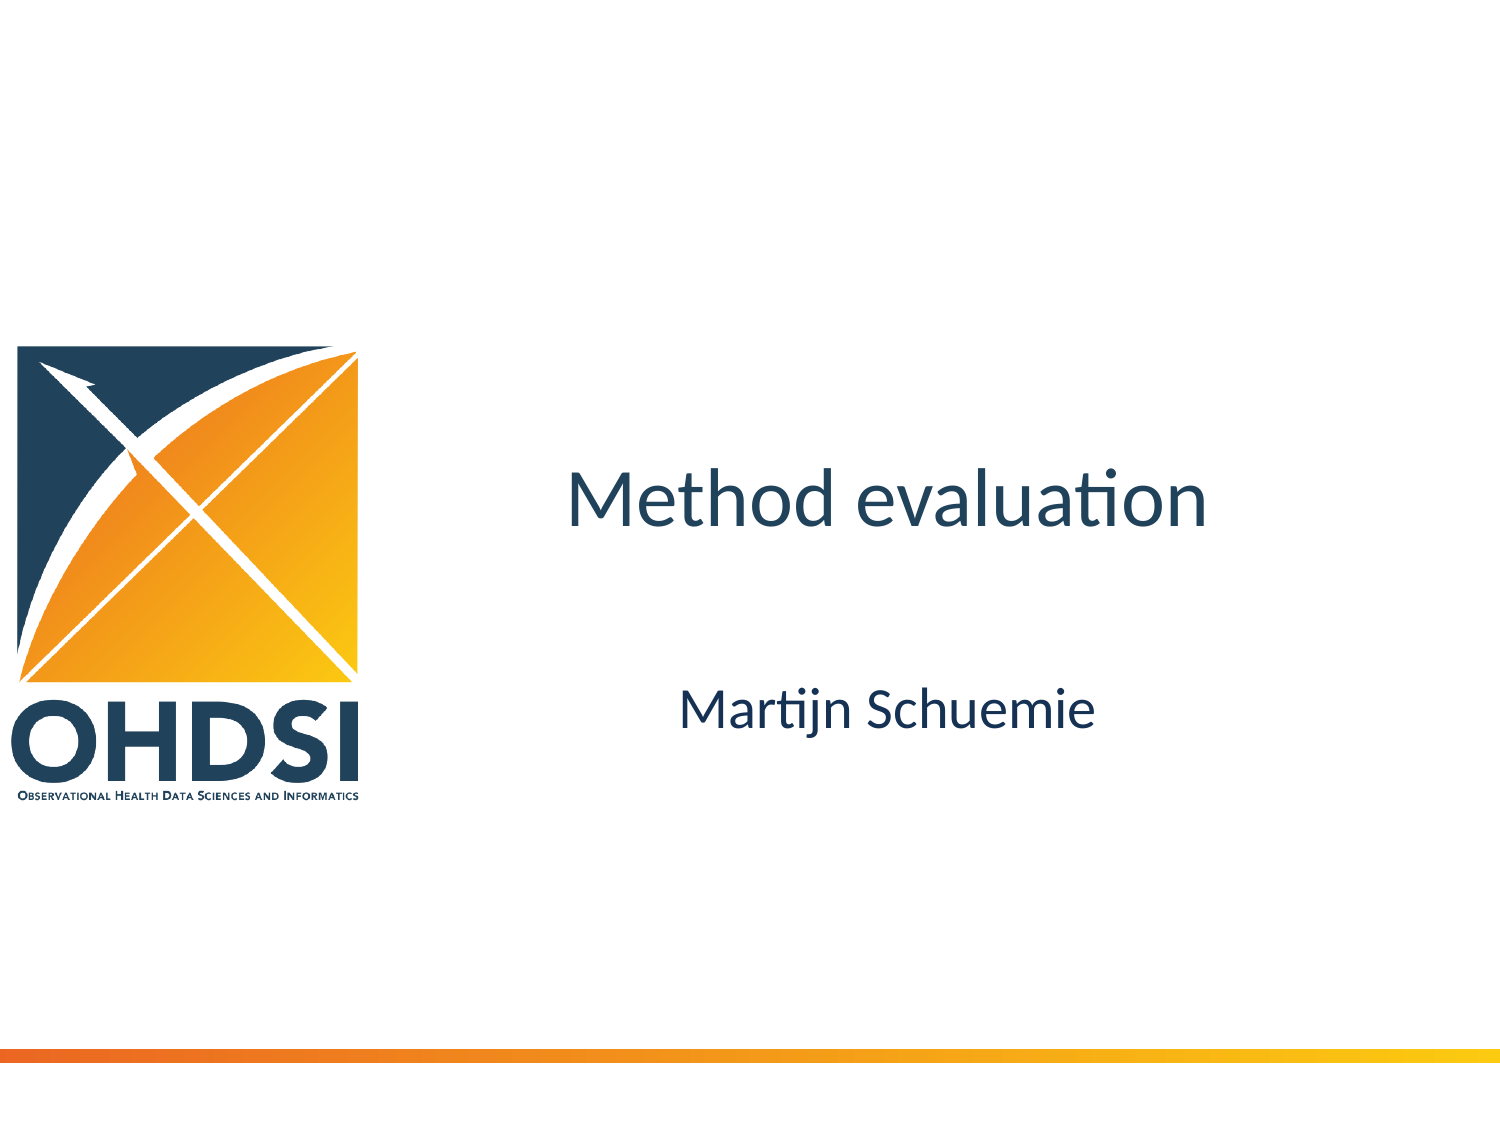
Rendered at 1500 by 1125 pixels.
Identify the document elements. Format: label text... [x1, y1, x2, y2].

picture [0, 307, 403, 838]
subtitle Martijn Schuemie [387, 662, 1388, 950]
title Method evaluation [387, 349, 1388, 638]
